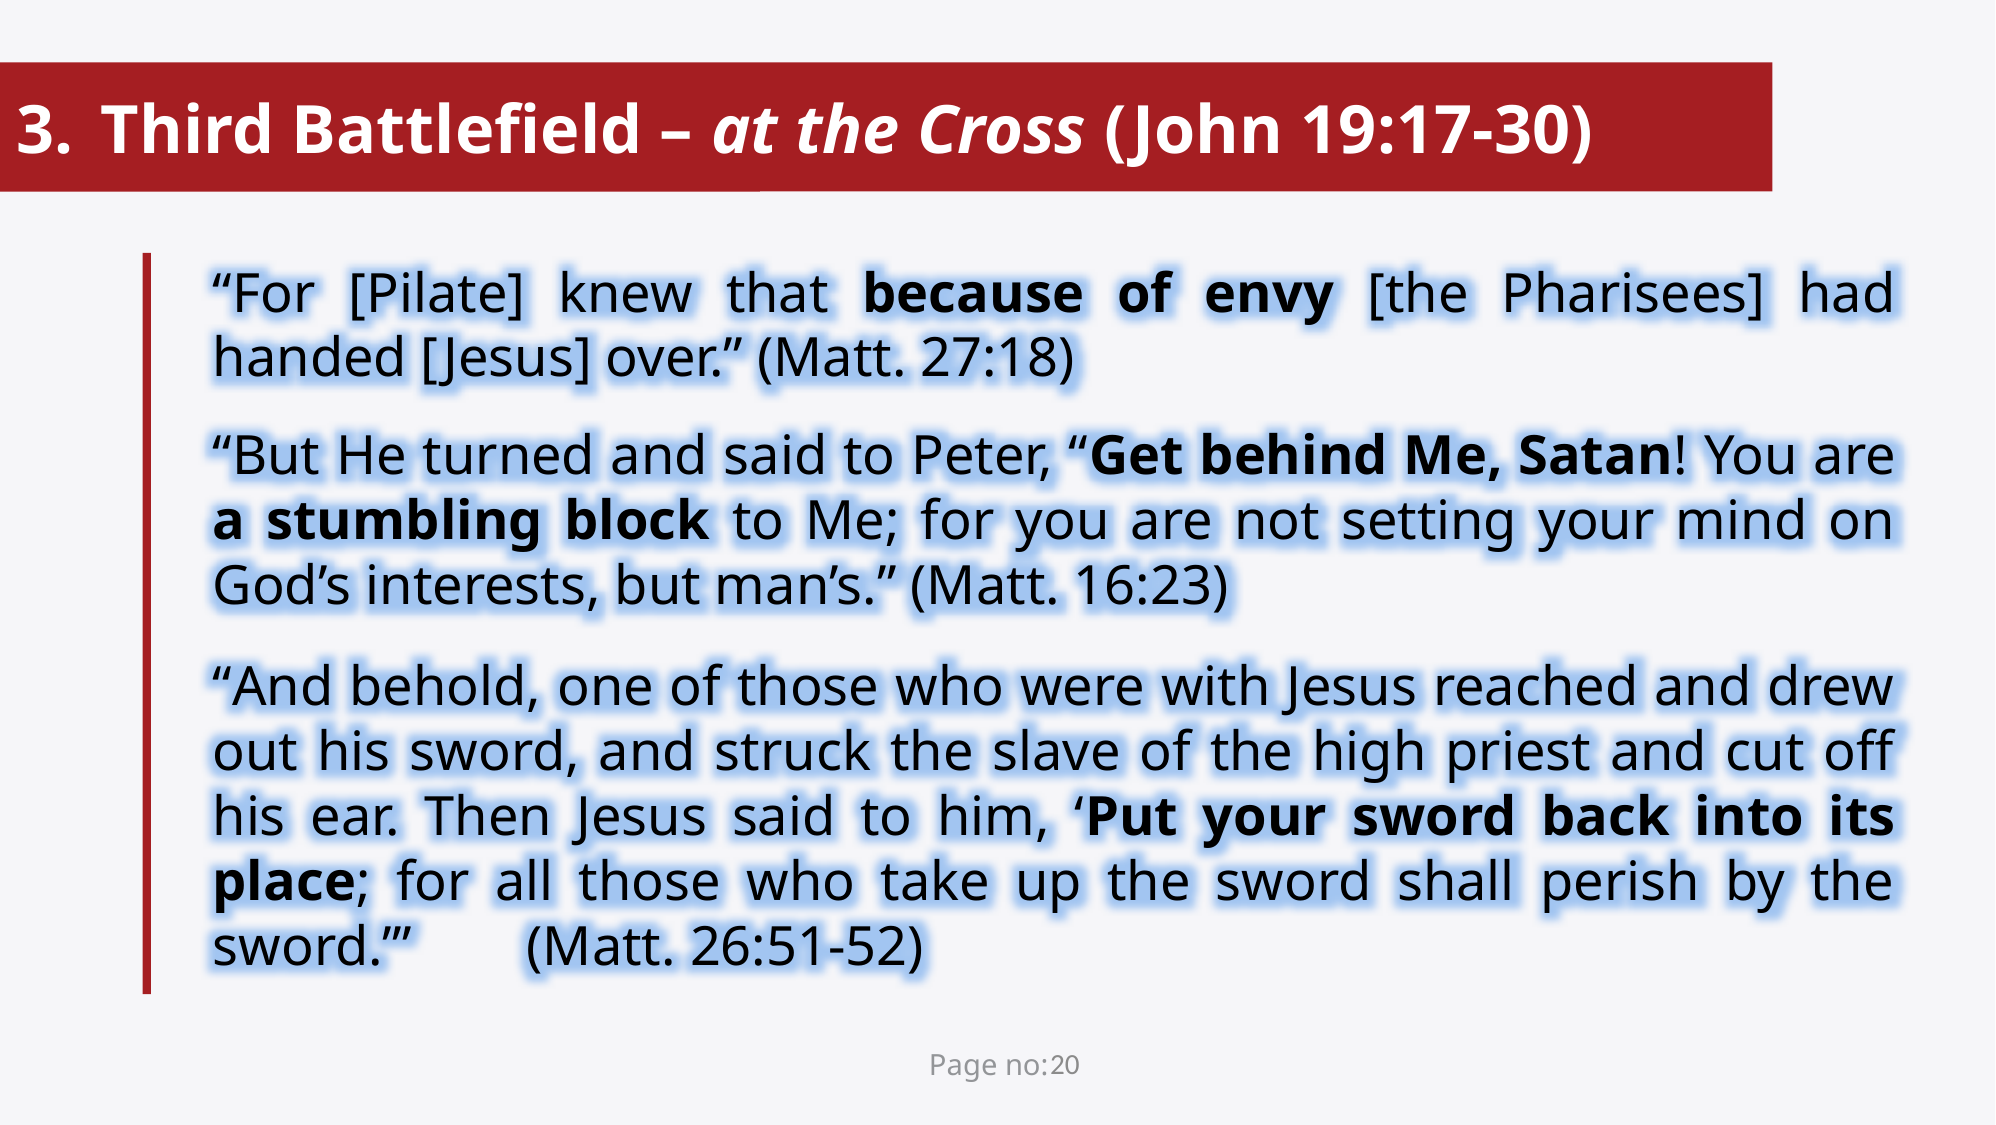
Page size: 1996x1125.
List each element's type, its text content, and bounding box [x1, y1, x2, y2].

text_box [1, 62, 1798, 192]
text_box “For [Pilate] knew that because of envy [the Pharisees] had handed [Jesus] over.” (Matt. 27:18) [198, 250, 1911, 396]
text_box “But He turned and said to Peter, “Get behind Me, Satan! You are a stumbling block to Me; for you are not setting your mind on God’s interests, but man’s.” (Matt. 16:23) [198, 412, 1911, 623]
text_box “And behold, one of those who were with Jesus reached and drew out his sword, and struck the slave of the high priest and cut off his ear. Then Jesus said to him, ‘Put your sword back into its place; for all those who take up the sword shall perish by the sword.’” (Matt. 26:51-52) [198, 644, 1911, 984]
